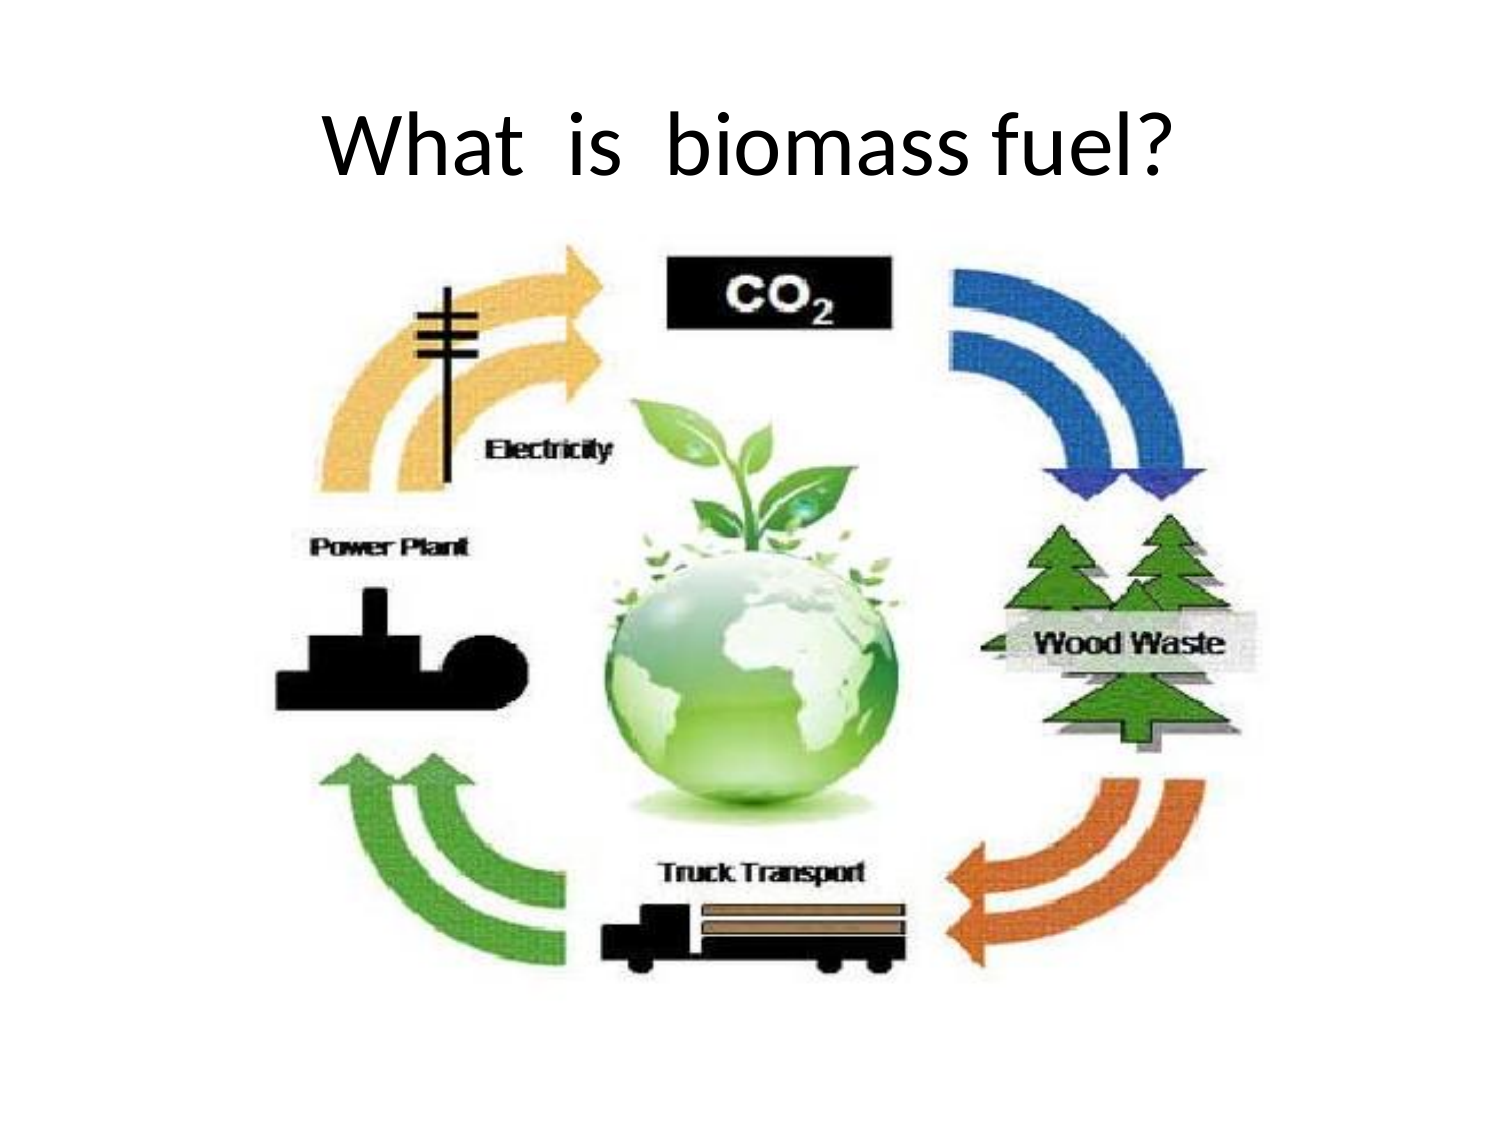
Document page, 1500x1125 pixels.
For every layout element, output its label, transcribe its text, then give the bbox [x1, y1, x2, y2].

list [253, 219, 1270, 1058]
title What is biomass fuel? [75, 45, 1425, 233]
